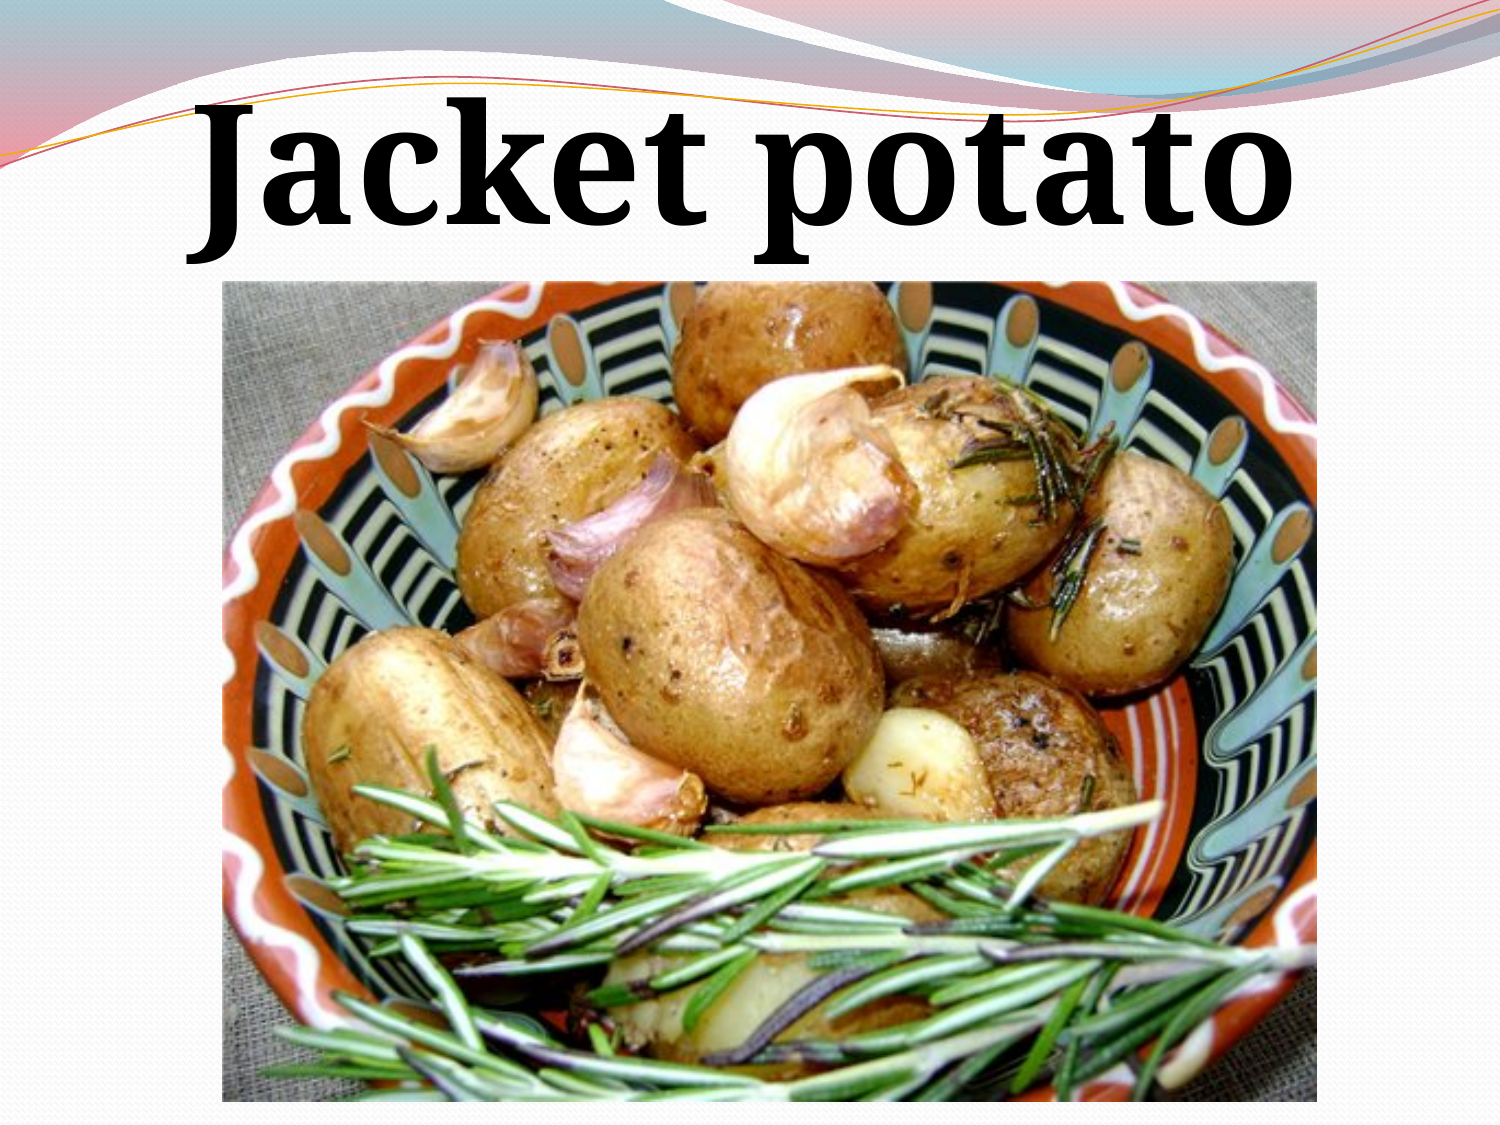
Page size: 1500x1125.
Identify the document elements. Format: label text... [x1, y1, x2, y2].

title Jacket potato [70, 70, 1421, 258]
picture [222, 280, 1317, 1102]
